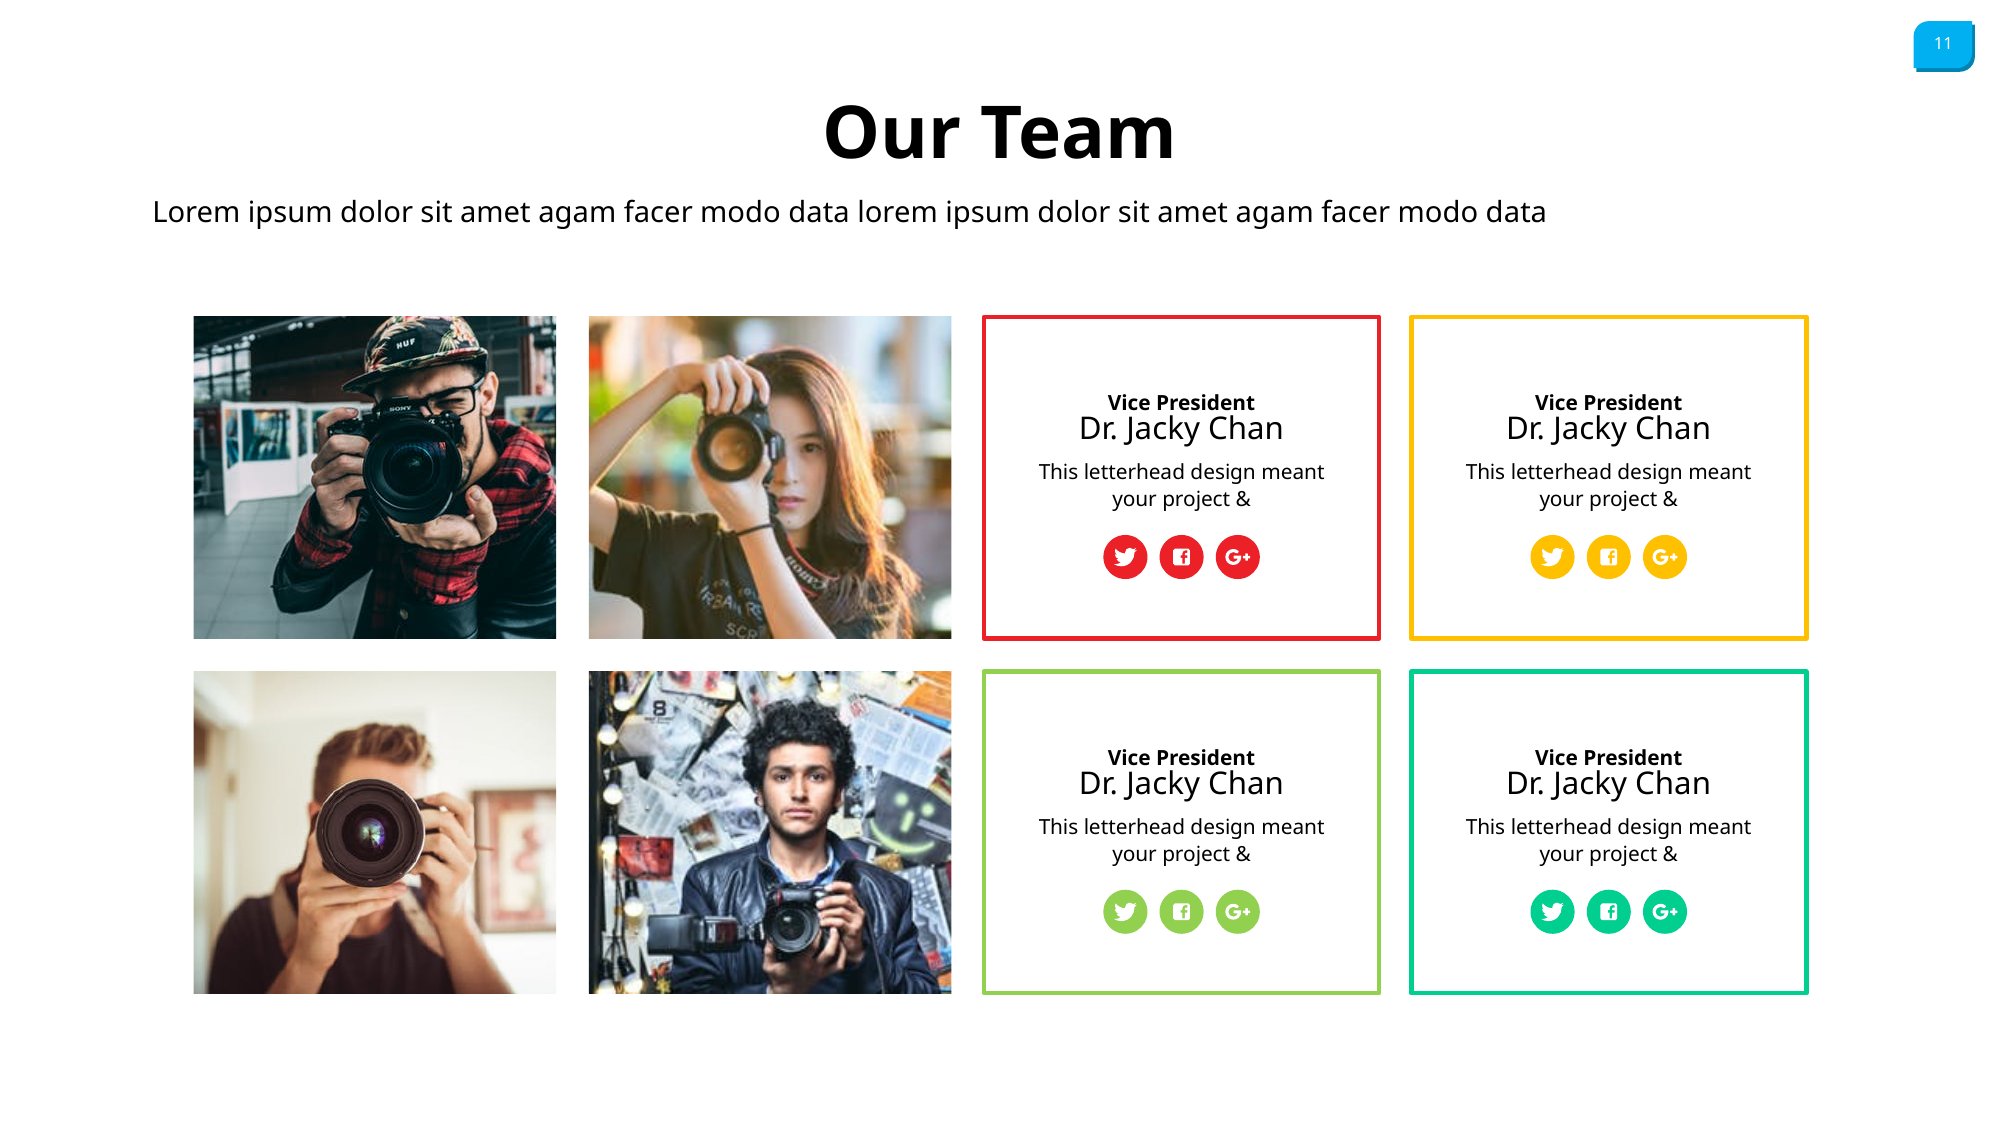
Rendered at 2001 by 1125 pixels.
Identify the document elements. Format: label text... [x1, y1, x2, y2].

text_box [1007, 730, 1356, 934]
text_box [1411, 316, 1807, 639]
text_box [984, 316, 1380, 639]
title Our Team [137, 78, 1863, 186]
text_box [984, 671, 1380, 994]
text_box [1434, 376, 1783, 580]
picture [193, 671, 557, 994]
picture [193, 316, 557, 639]
text_box [1411, 671, 1807, 994]
subtitle Lorem ipsum dolor sit amet agam facer modo data lorem ipsum dolor sit amet agam facer modo data [137, 186, 1863, 227]
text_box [1007, 376, 1356, 580]
picture [588, 316, 952, 639]
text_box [1434, 730, 1783, 934]
picture [588, 671, 952, 994]
